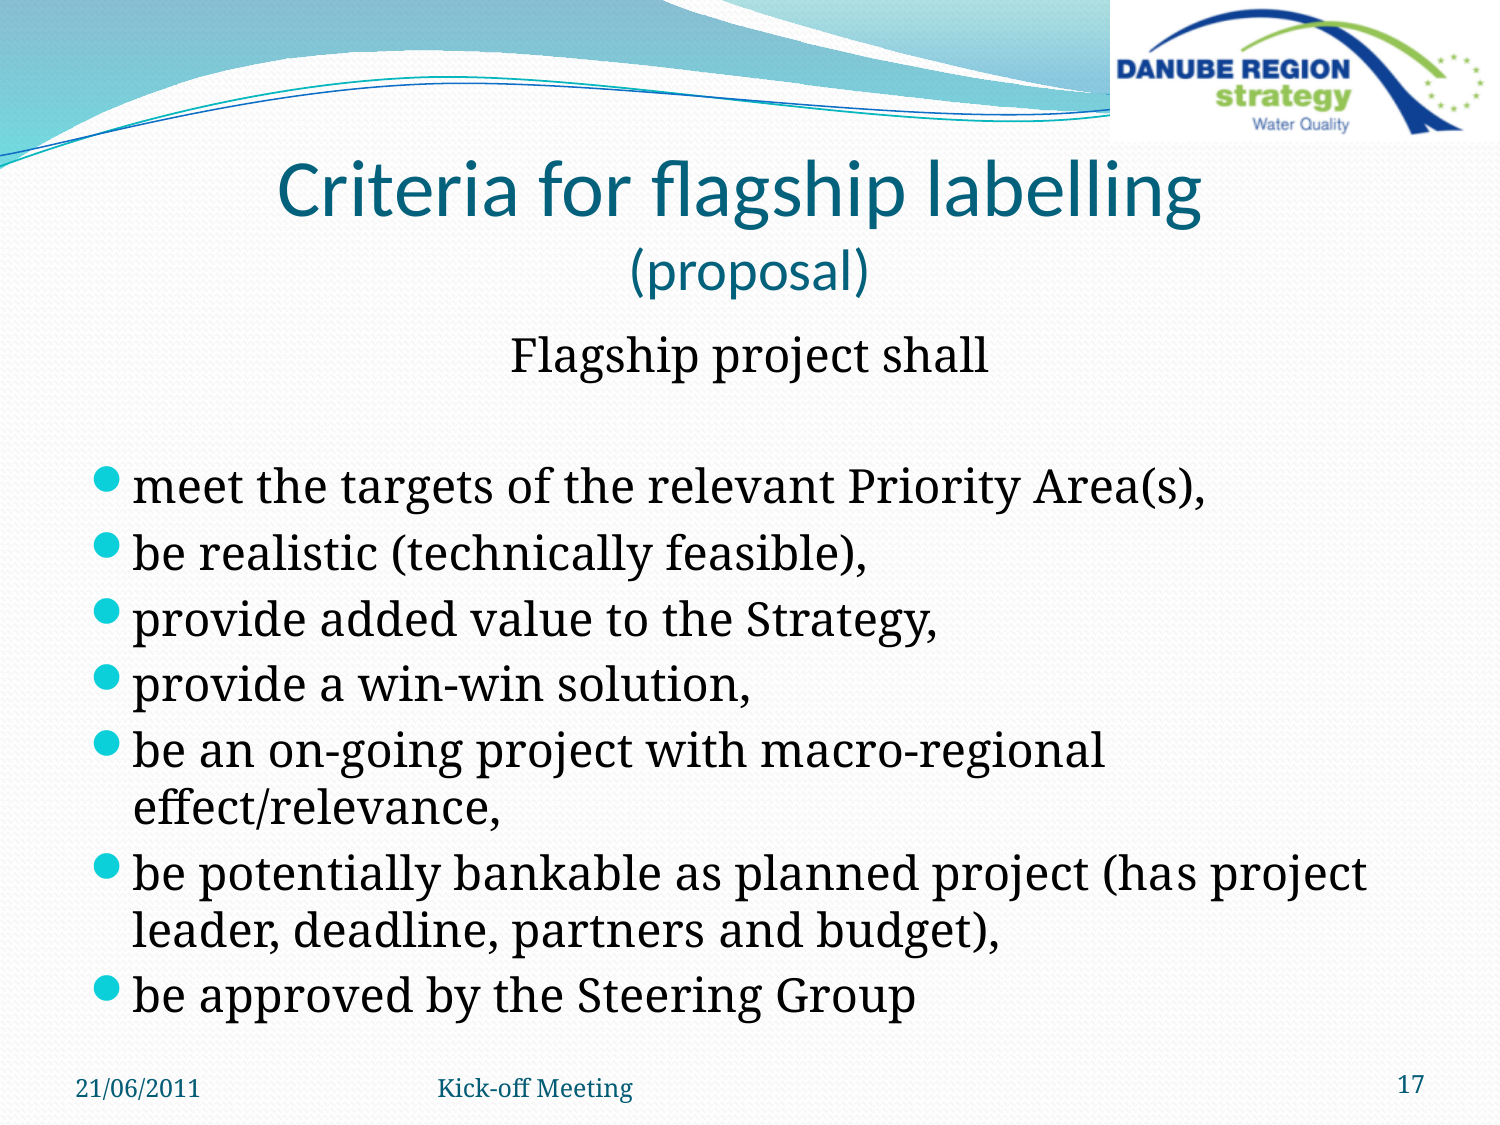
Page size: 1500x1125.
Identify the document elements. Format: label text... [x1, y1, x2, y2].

picture [1109, 0, 1500, 142]
title Criteria for flagship labelling (proposal) [74, 125, 1426, 303]
slide_number 17 [1299, 1042, 1425, 1103]
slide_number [75, 1042, 425, 1103]
footer Kick-off Meeting [437, 1042, 988, 1103]
list Flagship project shall meet the targets of the relevant Priority Area(s), be realistic (technically feasible), provide added value to the Strategy, provide a win-win solution, be an on-going project with macro-regional effect/relevance, be potentially bankable as planned project (has project leader, deadline, partners and budget), be approved by the Steering Group [74, 317, 1426, 1038]
